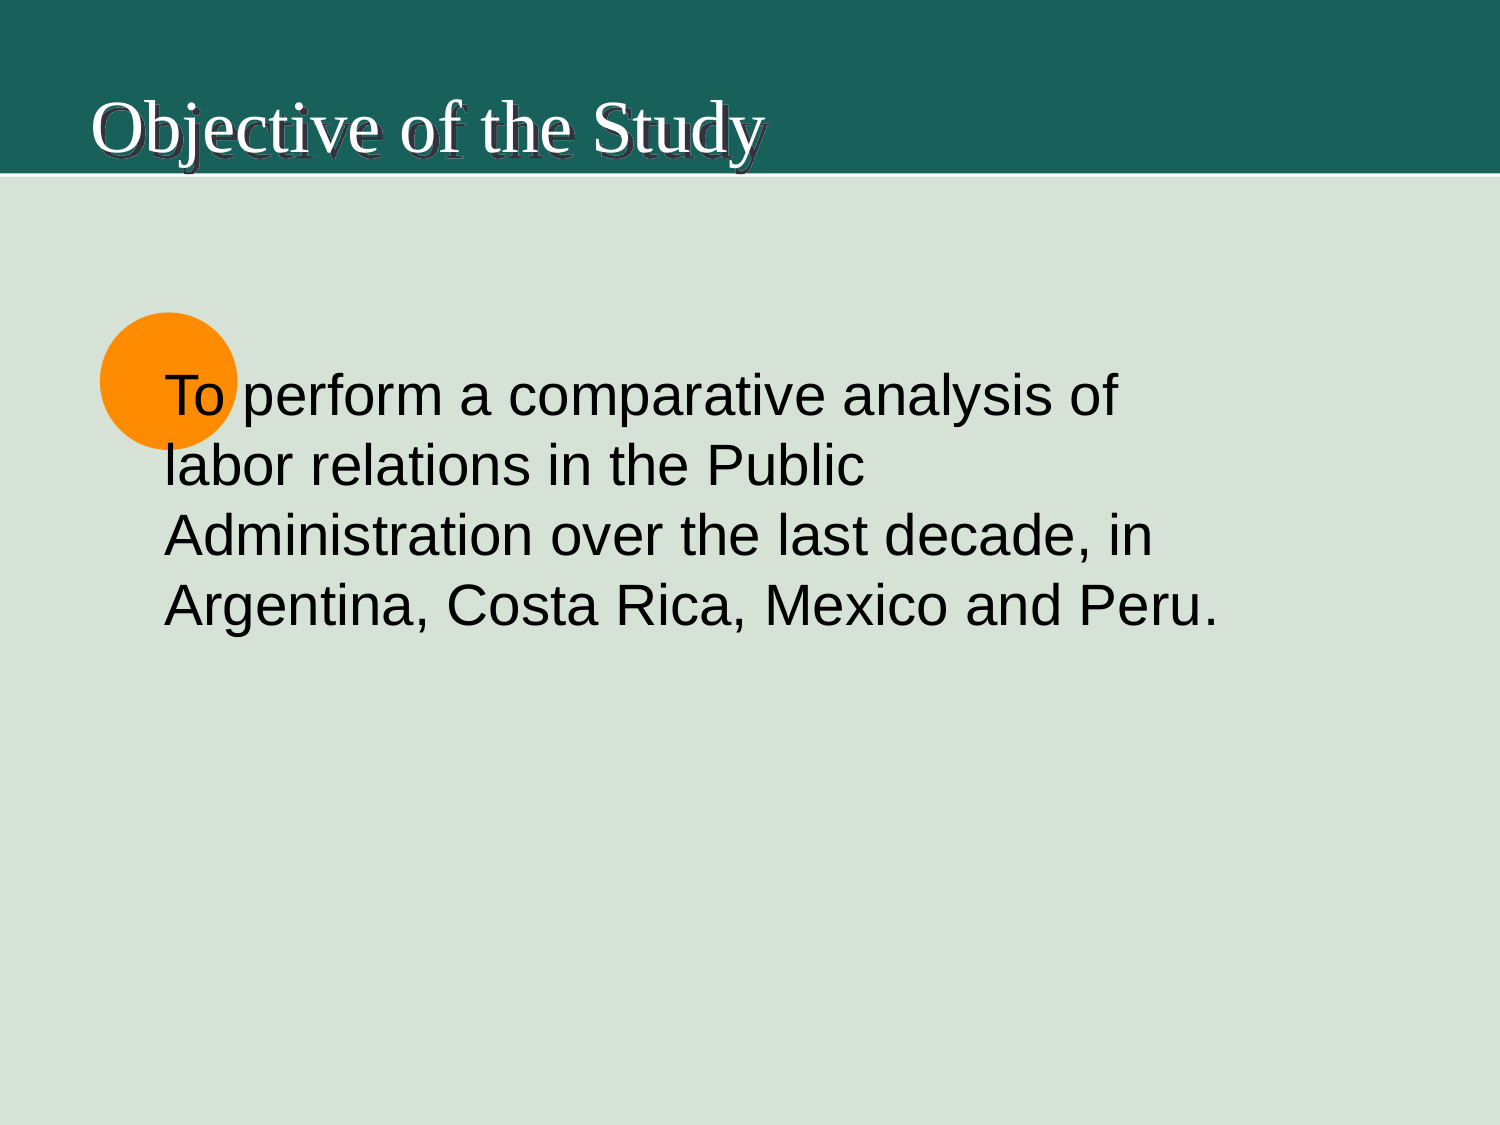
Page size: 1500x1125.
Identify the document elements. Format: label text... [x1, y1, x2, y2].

text_box To perform a comparative analysis of labor relations in the Public Administration over the last decade, in Argentina, Costa Rica, Mexico and Peru. [150, 349, 1238, 645]
text_box [99, 312, 230, 448]
title Objective of the Study [74, 0, 1438, 176]
